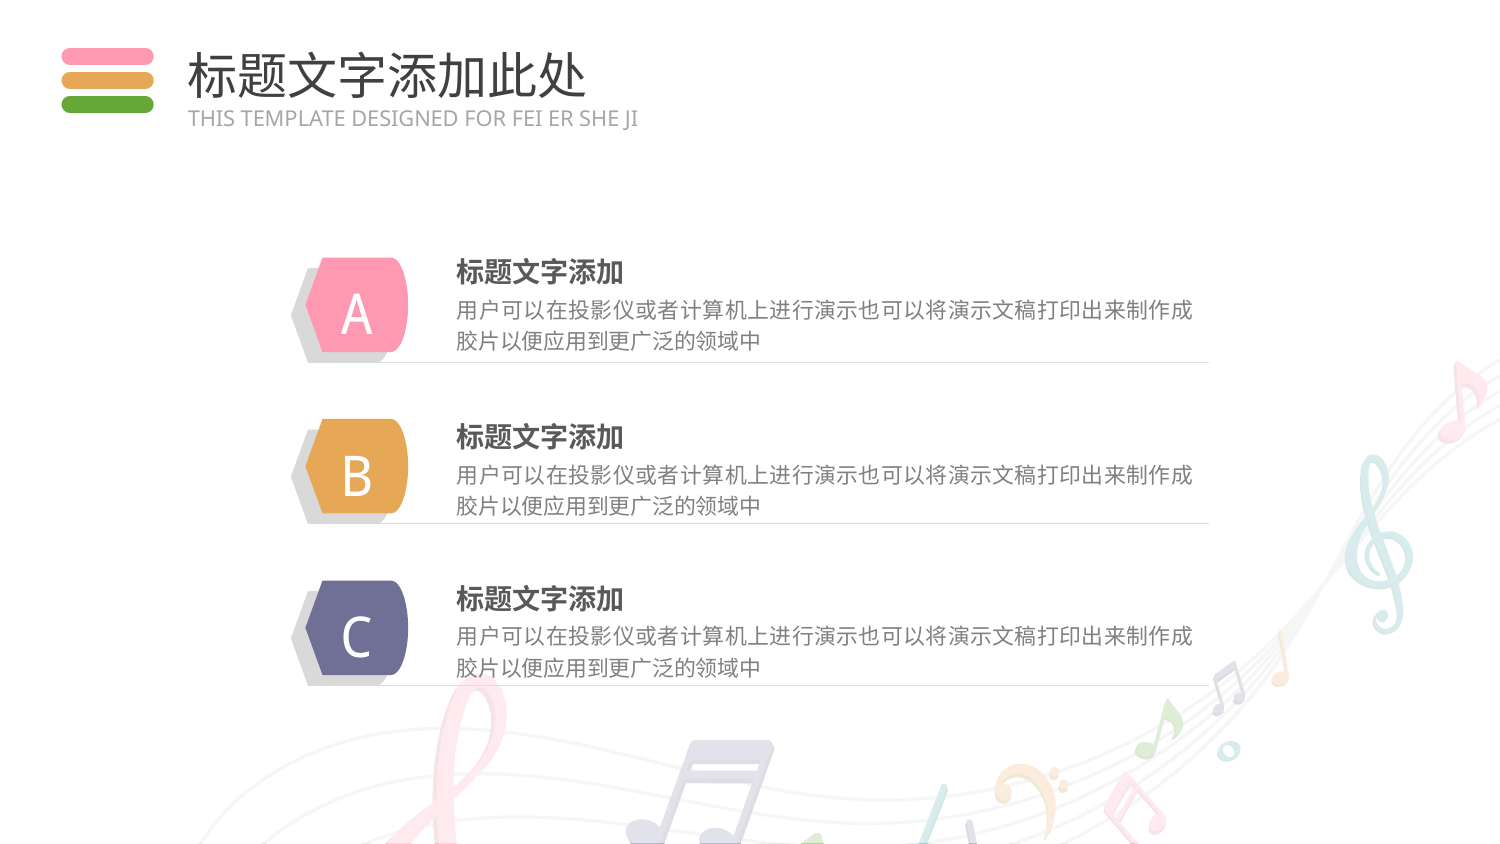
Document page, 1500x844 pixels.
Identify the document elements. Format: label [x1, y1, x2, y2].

text_box [290, 566, 1210, 690]
text_box [69, 56, 146, 105]
text_box [290, 405, 1210, 528]
text_box [290, 240, 1210, 363]
text_box [173, 37, 750, 139]
